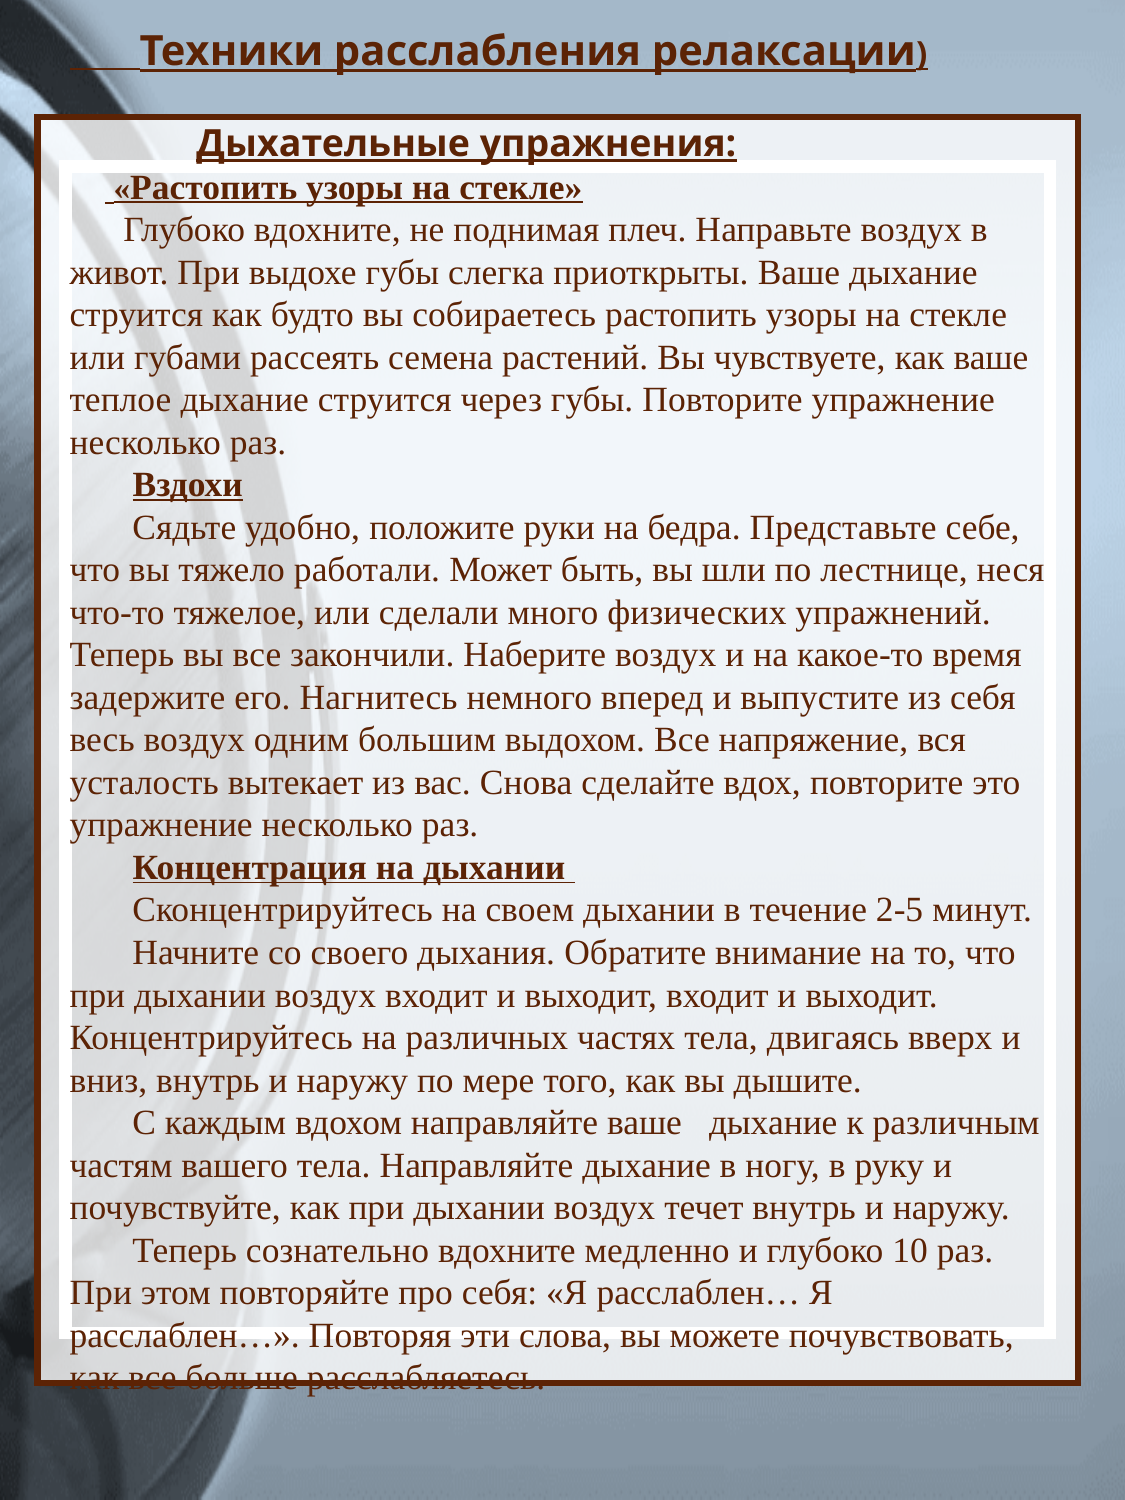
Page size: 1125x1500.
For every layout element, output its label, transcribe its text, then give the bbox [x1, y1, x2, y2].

title Техники расслабления релаксации) Дыхательные упражнения: «Растопить узоры на стекле» Глубоко вдохните, не поднимая плеч. Направьте воздух в живот. При выдохе губы слегка приоткрыты. Ваше дыхание струится как будто вы собираетесь растопить узоры на стекле или губами рассеять семена растений. Вы чувствуете, как ваше теплое дыхание струится через губы. Повторите упражнение несколько раз. Вздохи Сядьте удобно, положите руки на бедра. Представьте себе, что вы тяжело работали. Может быть, вы шли по лестнице, неся что-то тяжелое, или сделали много физических упражнений. Теперь вы все закончили. Наберите воздух и на какое-то время задержите его. Нагнитесь немного вперед и выпустите из себя весь воздух одним большим выдохом. Все напряжение, вся усталость вытекает из вас. Снова сделайте вдох, повторите это упражнение несколько раз. Концентрация на дыхании Сконцентрируйтесь на своем дыхании в течение 2-5 минут. Начните со своего дыхания. Обратите внимание на то, что при дыхании воздух входит и выходит, входит и выходит. Концентрируйтесь на различных частях тела, двигаясь вверх и вниз, внутрь и наружу по мере того, как вы дышите. С каждым вдохом направляйте ваше дыхание к различным частям вашего тела. Направляйте дыхание в ногу, в руку и почувствуйте, как при дыхании воздух течет внутрь и наружу. Теперь сознательно вдохните медленно и глубоко 10 раз. При этом повторяйте про себя: «Я расслаблен… Я расслаблен…». Повторяя эти слова, вы можете почувствовать, как все больше расслабляетесь. [54, 4, 1071, 1436]
